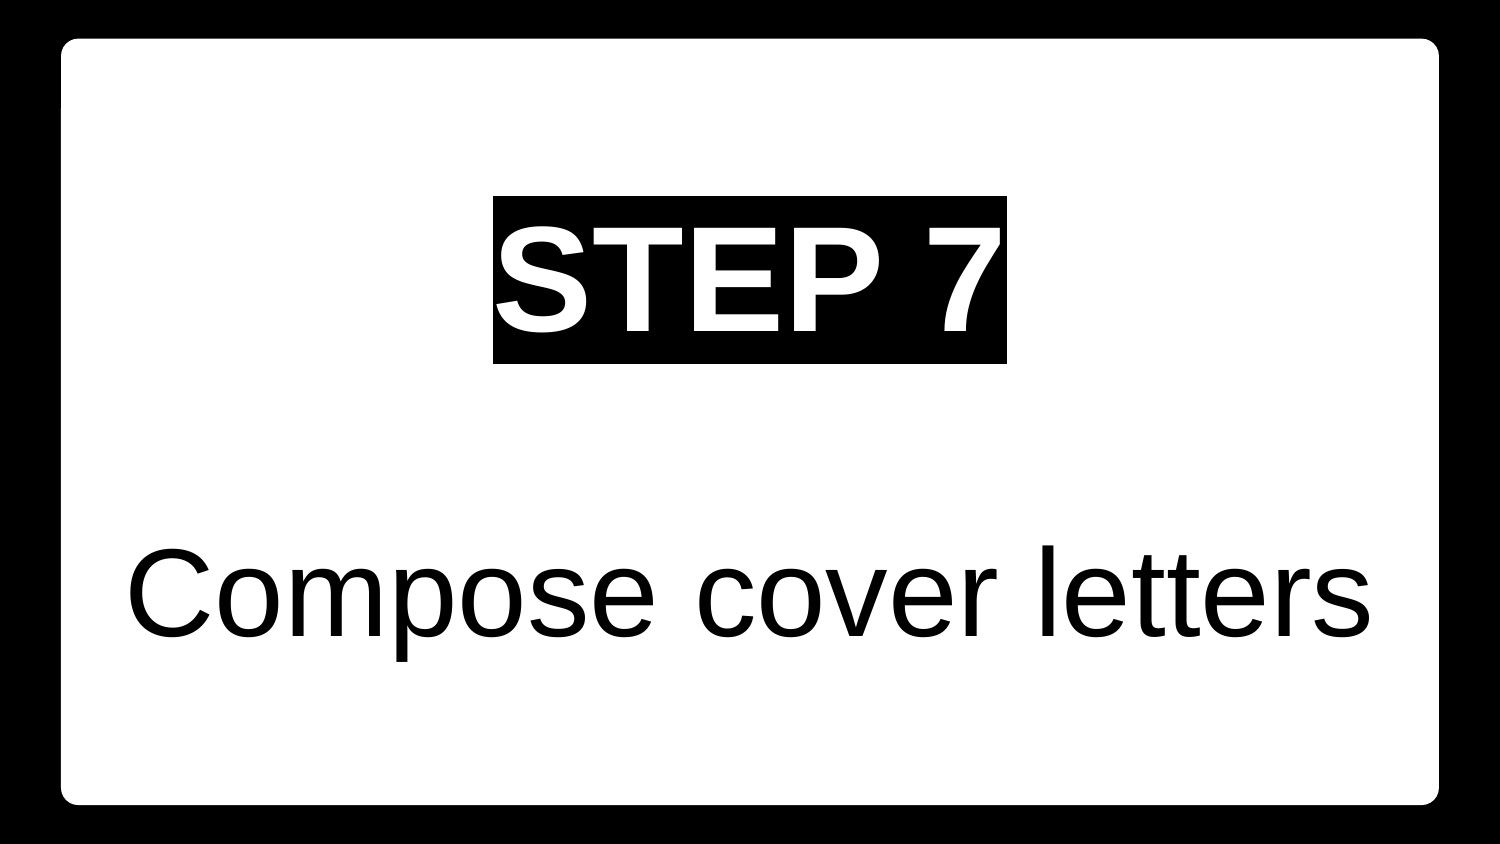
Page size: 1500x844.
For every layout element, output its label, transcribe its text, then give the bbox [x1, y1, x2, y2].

text_box STEP 7 Compose cover letters [109, 64, 1391, 780]
